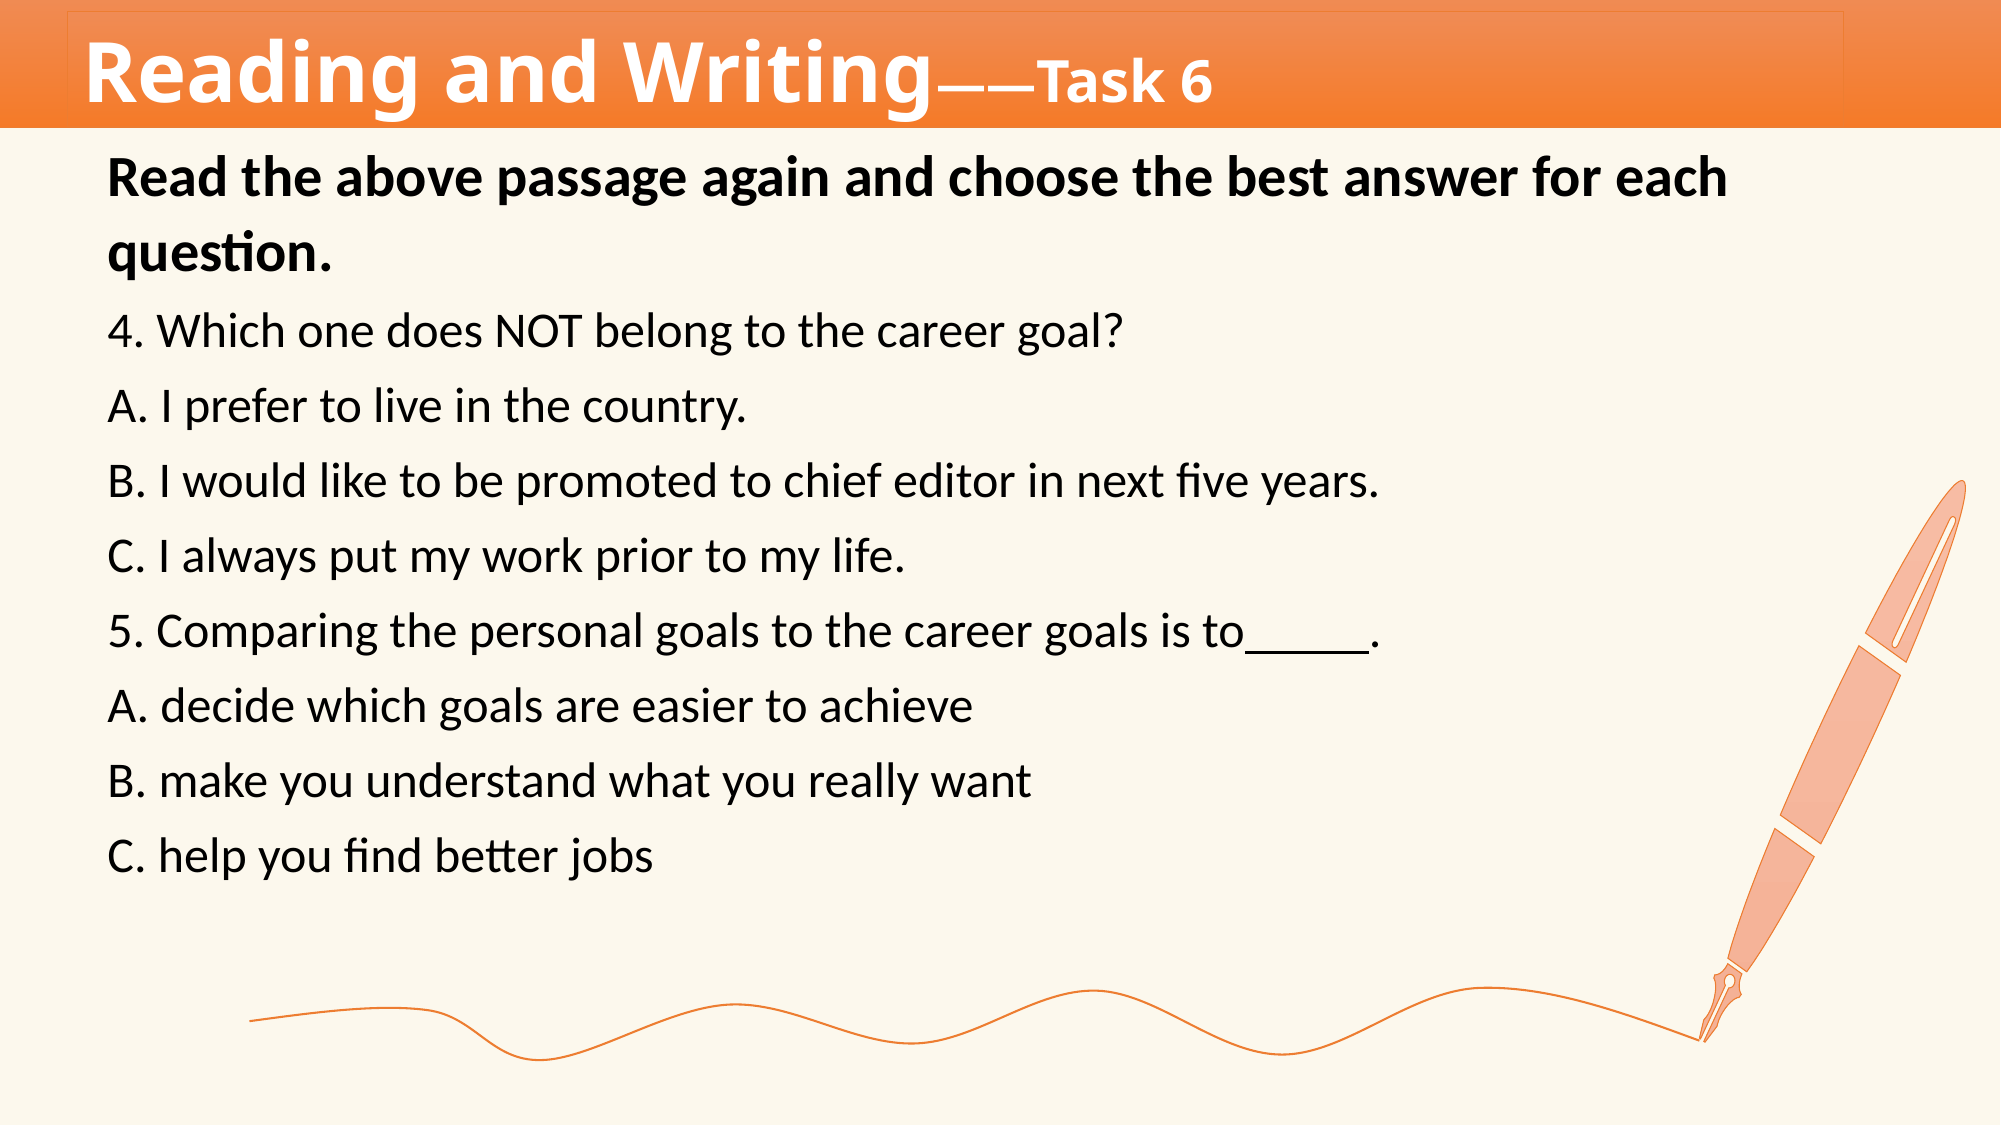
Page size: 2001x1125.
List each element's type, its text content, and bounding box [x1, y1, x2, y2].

text_box [249, 986, 1700, 1062]
text_box [1779, 644, 1902, 845]
text_box [1698, 962, 1743, 1043]
list Read the above passage again and choose the best answer for each question. 4. Which one does NOT belong to the career goal? A. I prefer to live in the country. B. I would like to be promoted to chief editor in next five years. C. I always put my work prior to my life. 5. Comparing the personal goals to the career goals is to . A. decide which goals are easier to achieve B. make you understand what you really want C. help you find better jobs [92, 146, 1902, 1014]
text_box [1864, 480, 1966, 664]
text_box [1727, 827, 1815, 973]
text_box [0, 0, 2000, 128]
